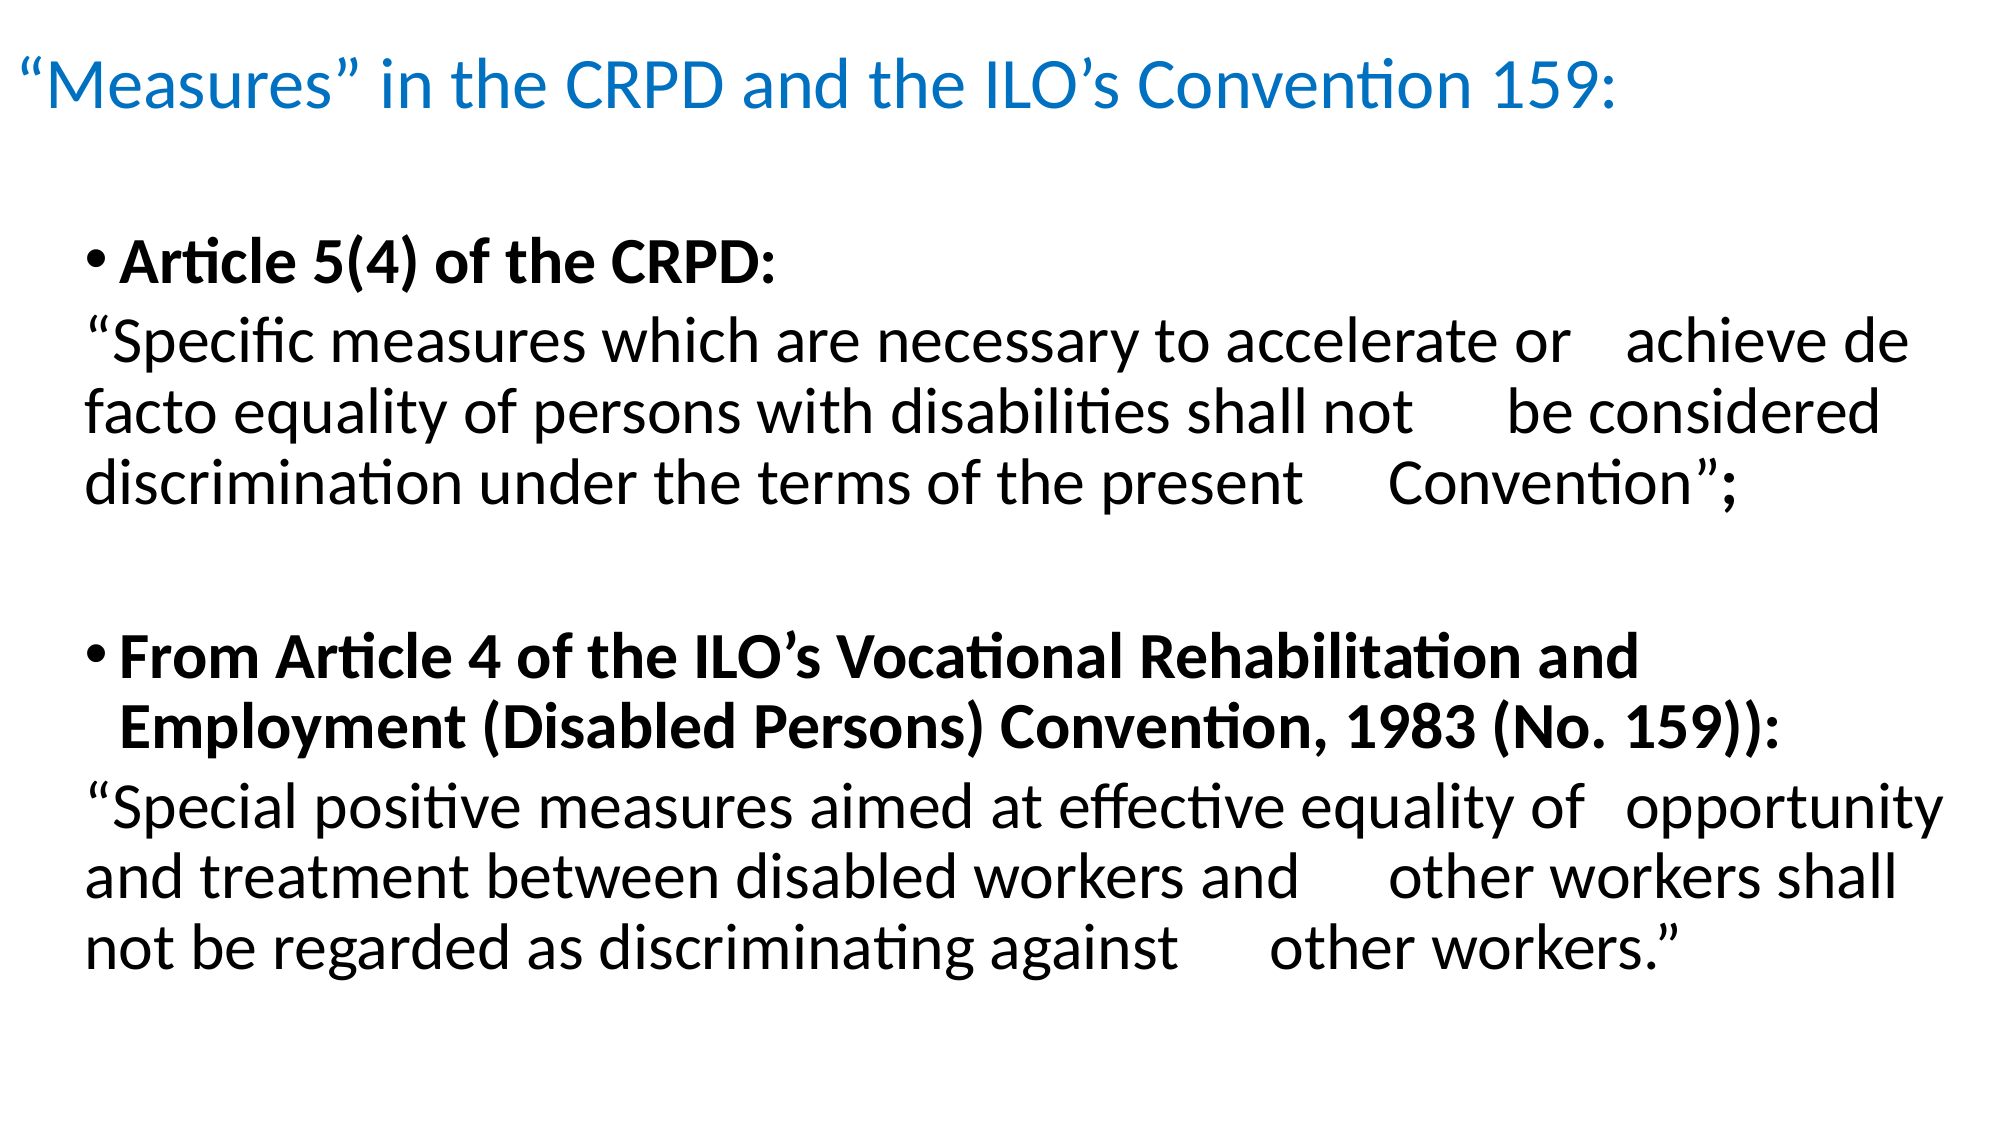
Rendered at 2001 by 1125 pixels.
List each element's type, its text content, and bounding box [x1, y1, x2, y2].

list “Measures” in the CRPD and the ILO’s Convention 159: Article 5(4) of the CRPD: “Specific measures which are necessary to accelerate or achieve de facto equality of persons with disabilities shall not be considered discrimination under the terms of the present Convention”; From Article 4 of the ILO’s Vocational Rehabilitation and Employment (Disabled Persons) Convention, 1983 (No. 159)): “Special positive measures aimed at effective equality of opportunity and treatment between disabled workers and other workers shall not be regarded as discriminating against other workers.” [0, 38, 1971, 1084]
